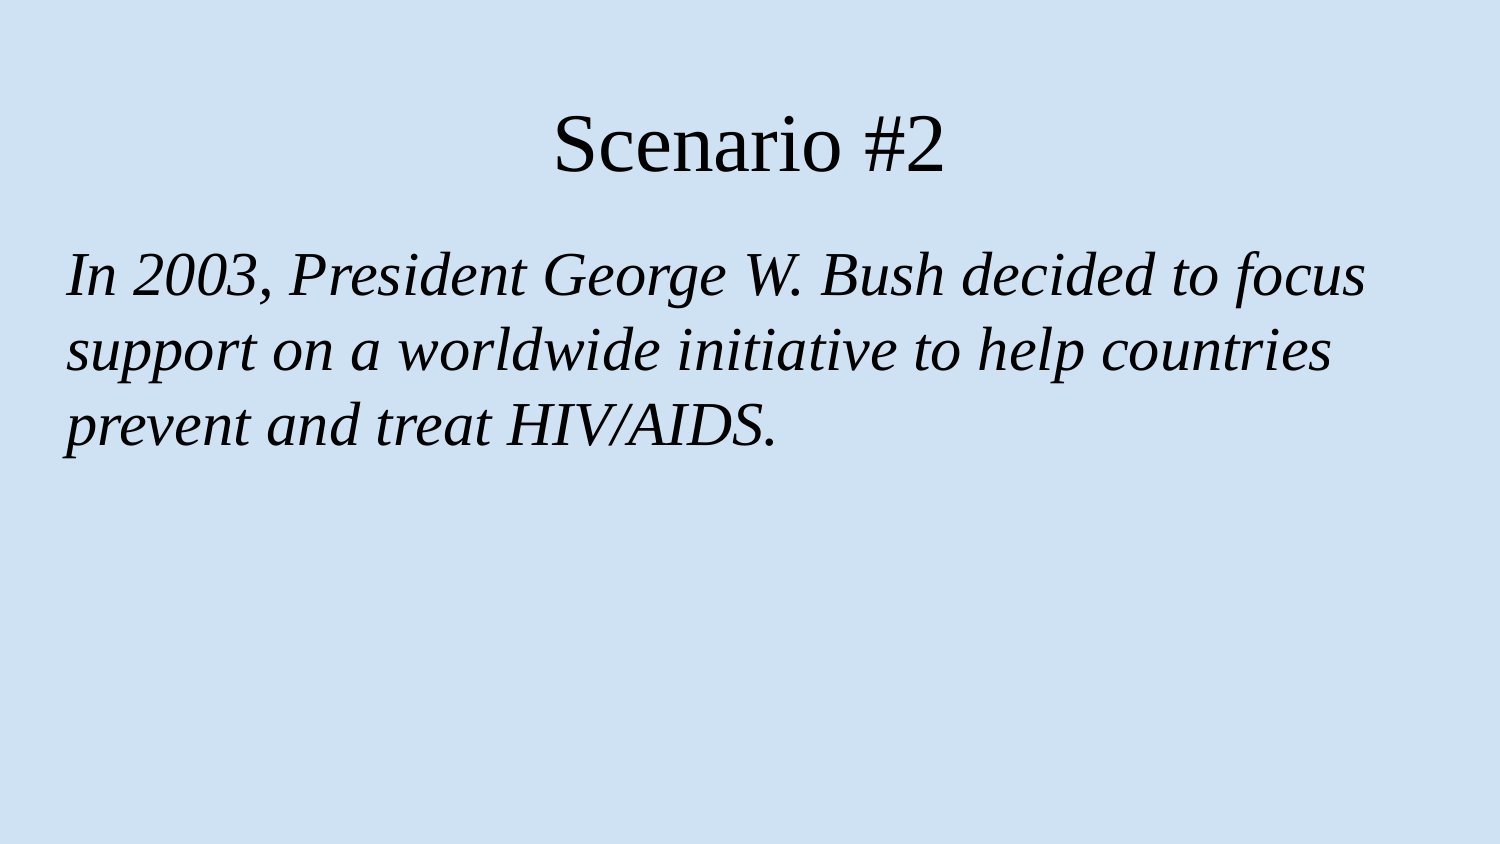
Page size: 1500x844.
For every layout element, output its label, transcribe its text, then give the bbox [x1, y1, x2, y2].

title Scenario #2 [51, 72, 1449, 167]
list In 2003, President George W. Bush decided to focus support on a worldwide initiative to help countries prevent and treat HIV/AIDS. [51, 218, 1449, 750]
